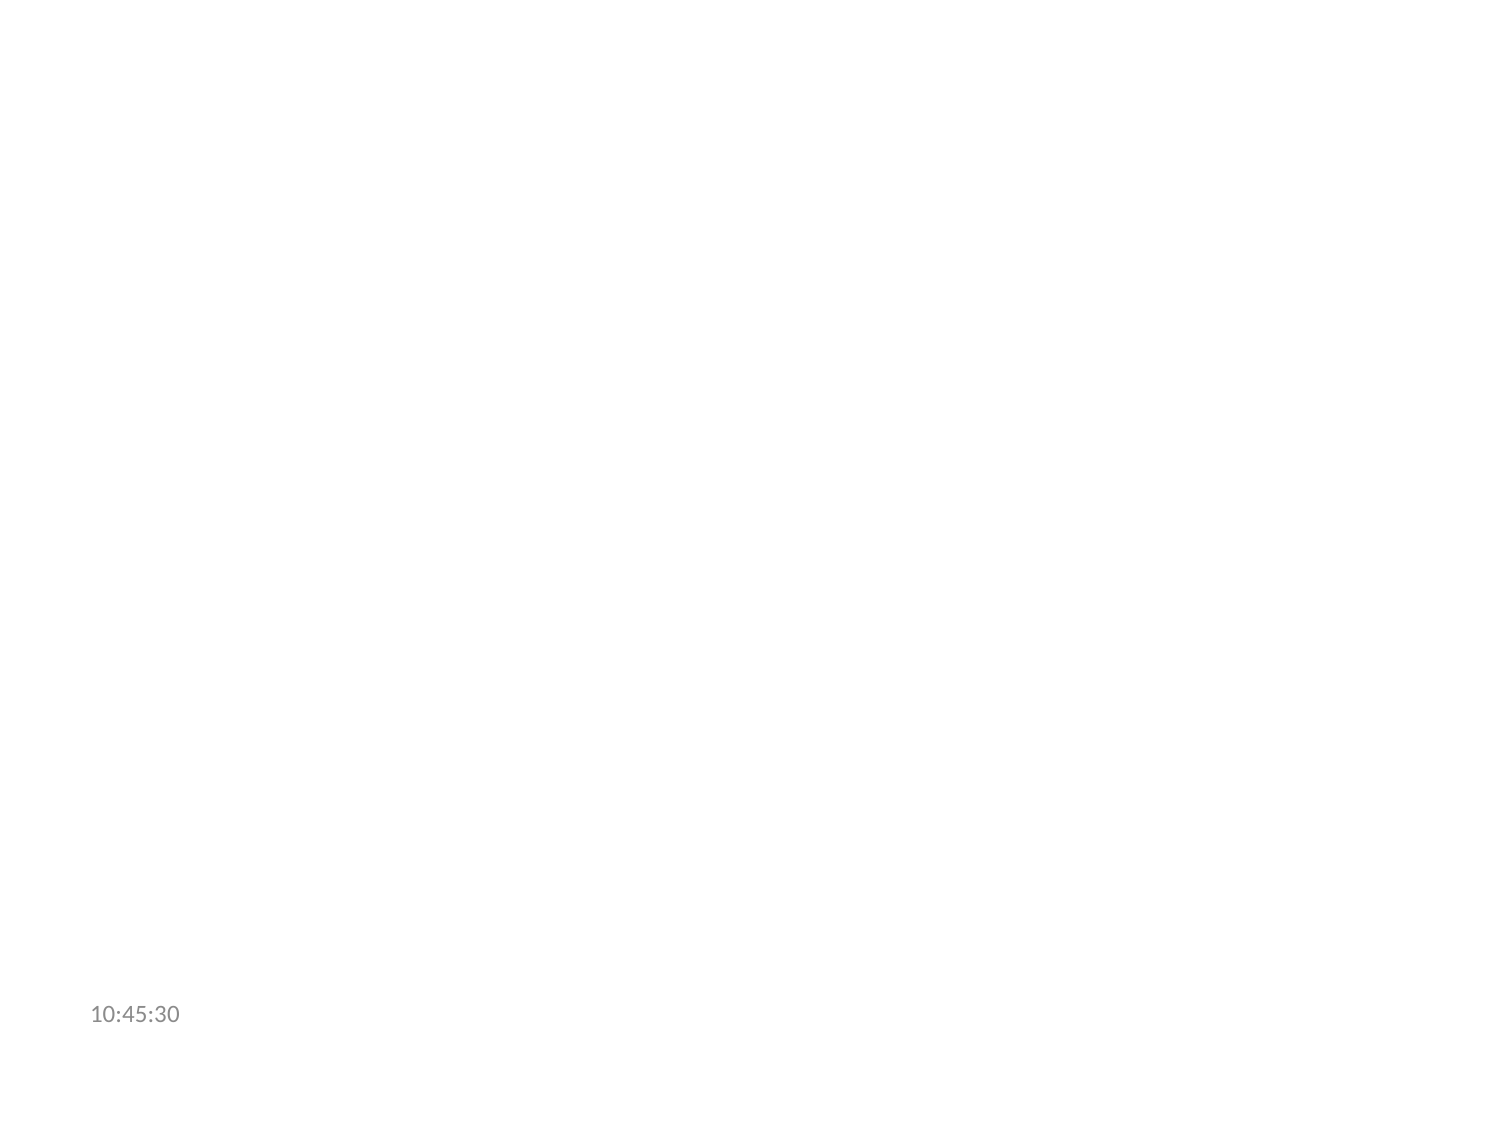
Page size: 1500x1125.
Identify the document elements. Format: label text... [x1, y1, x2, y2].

text_box 15:35:09 [75, 982, 425, 1043]
